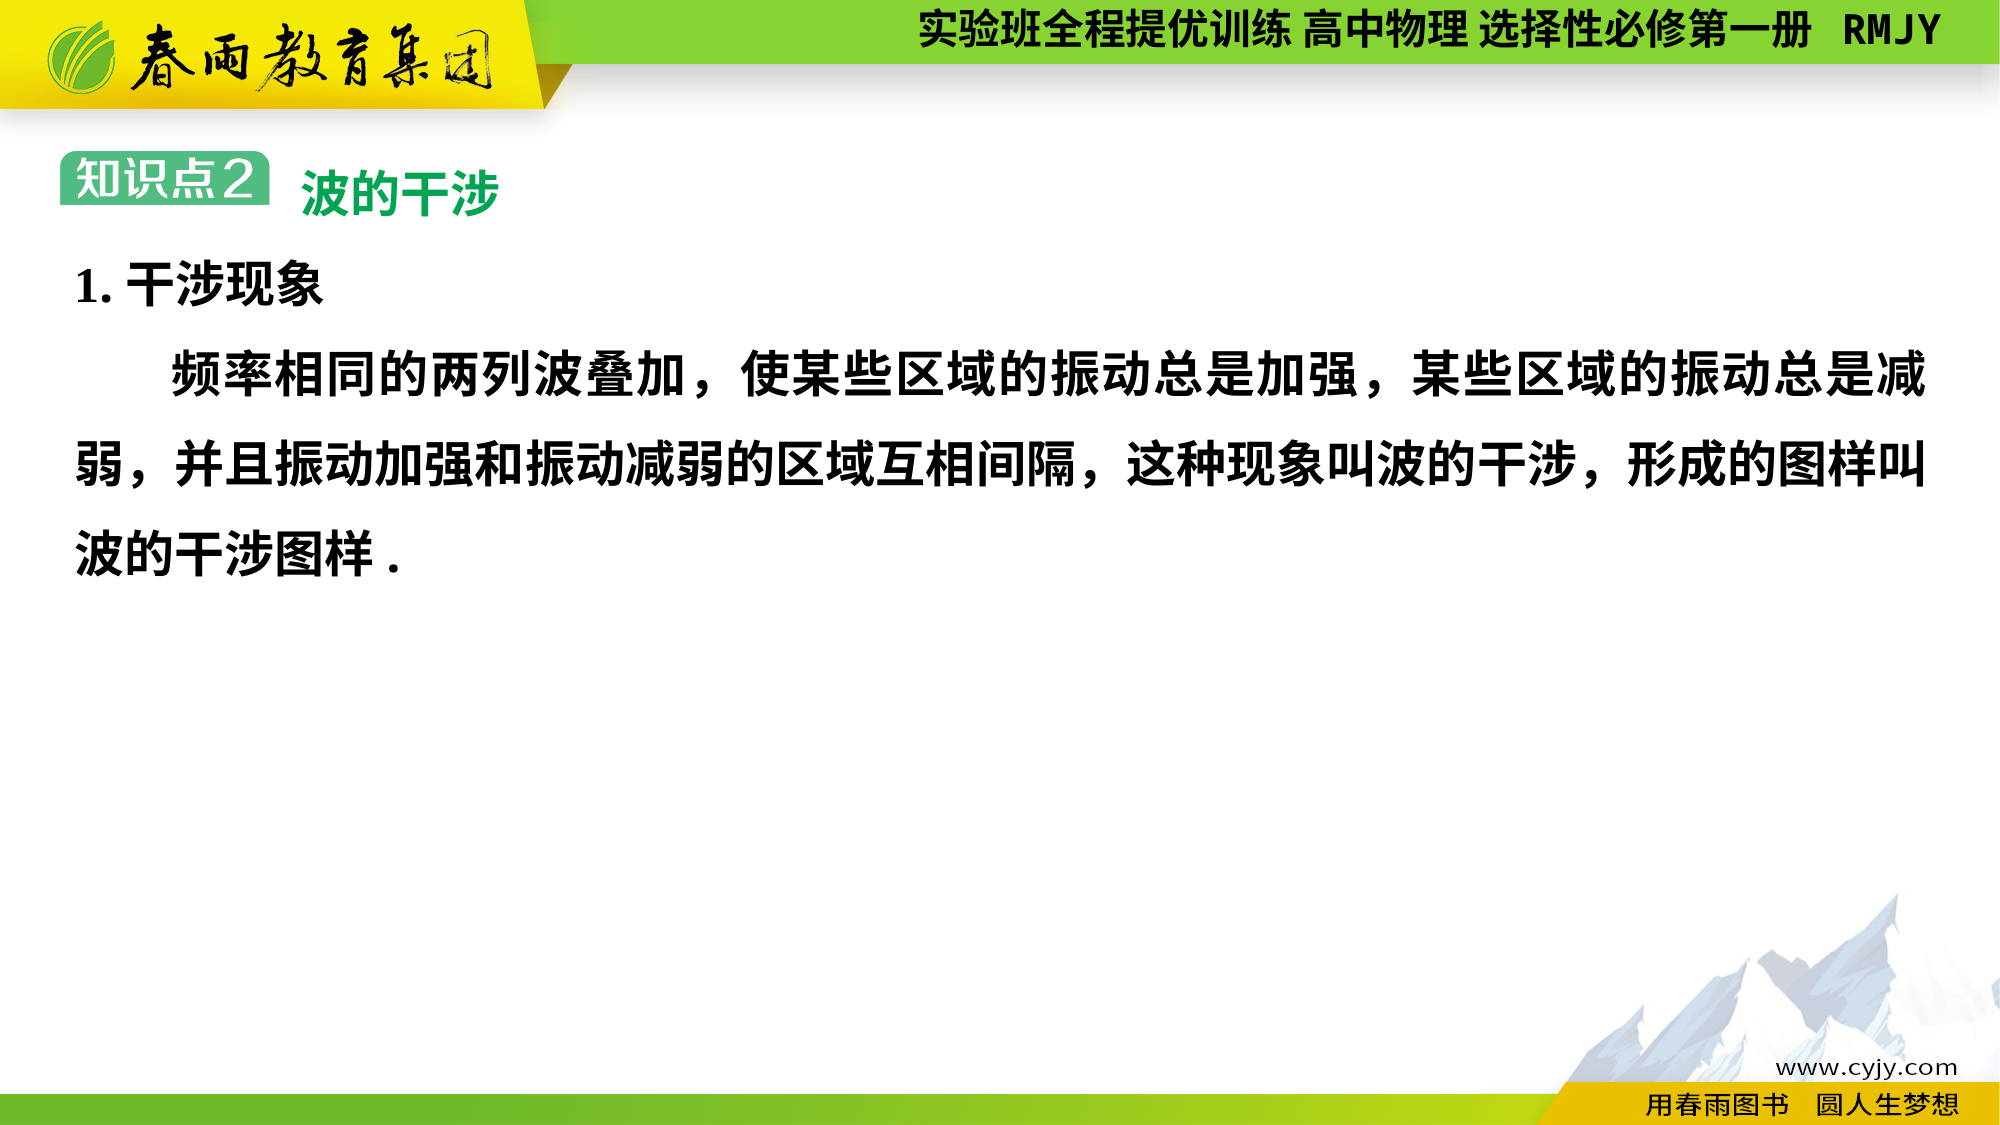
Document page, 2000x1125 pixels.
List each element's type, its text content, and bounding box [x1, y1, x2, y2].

list 波的干涉 1.干涉现象 频率相同的两列波叠加，使某些区域的振动总是加强，某些区域的振动总是减弱，并且振动加强和振动减弱的区域互相间隔，这种现象叫波的干涉，形成的图样叫波的干涉图样. [59, 125, 1944, 584]
picture [0, 0, 2000, 1125]
